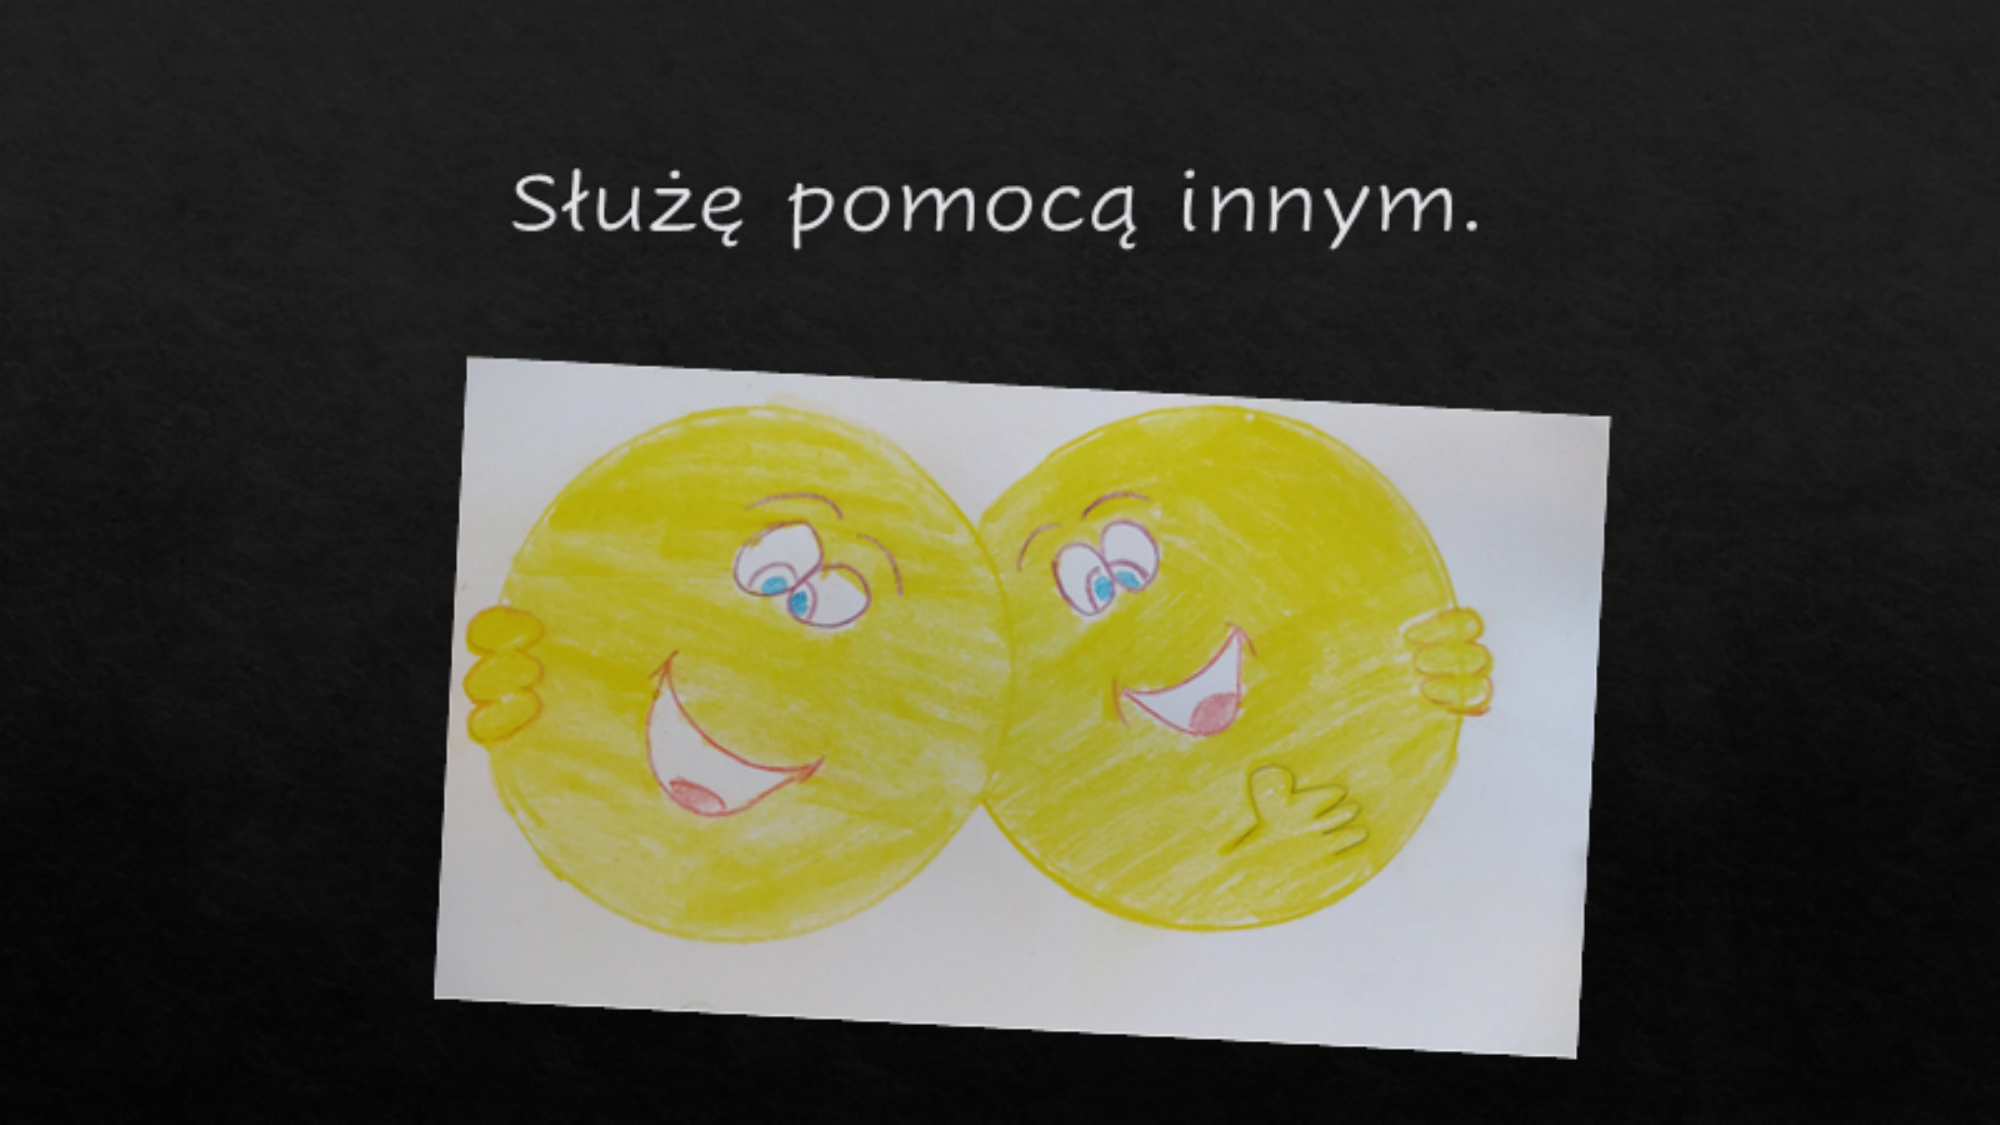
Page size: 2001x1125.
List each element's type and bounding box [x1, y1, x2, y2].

list [0, 0, 2000, 1125]
